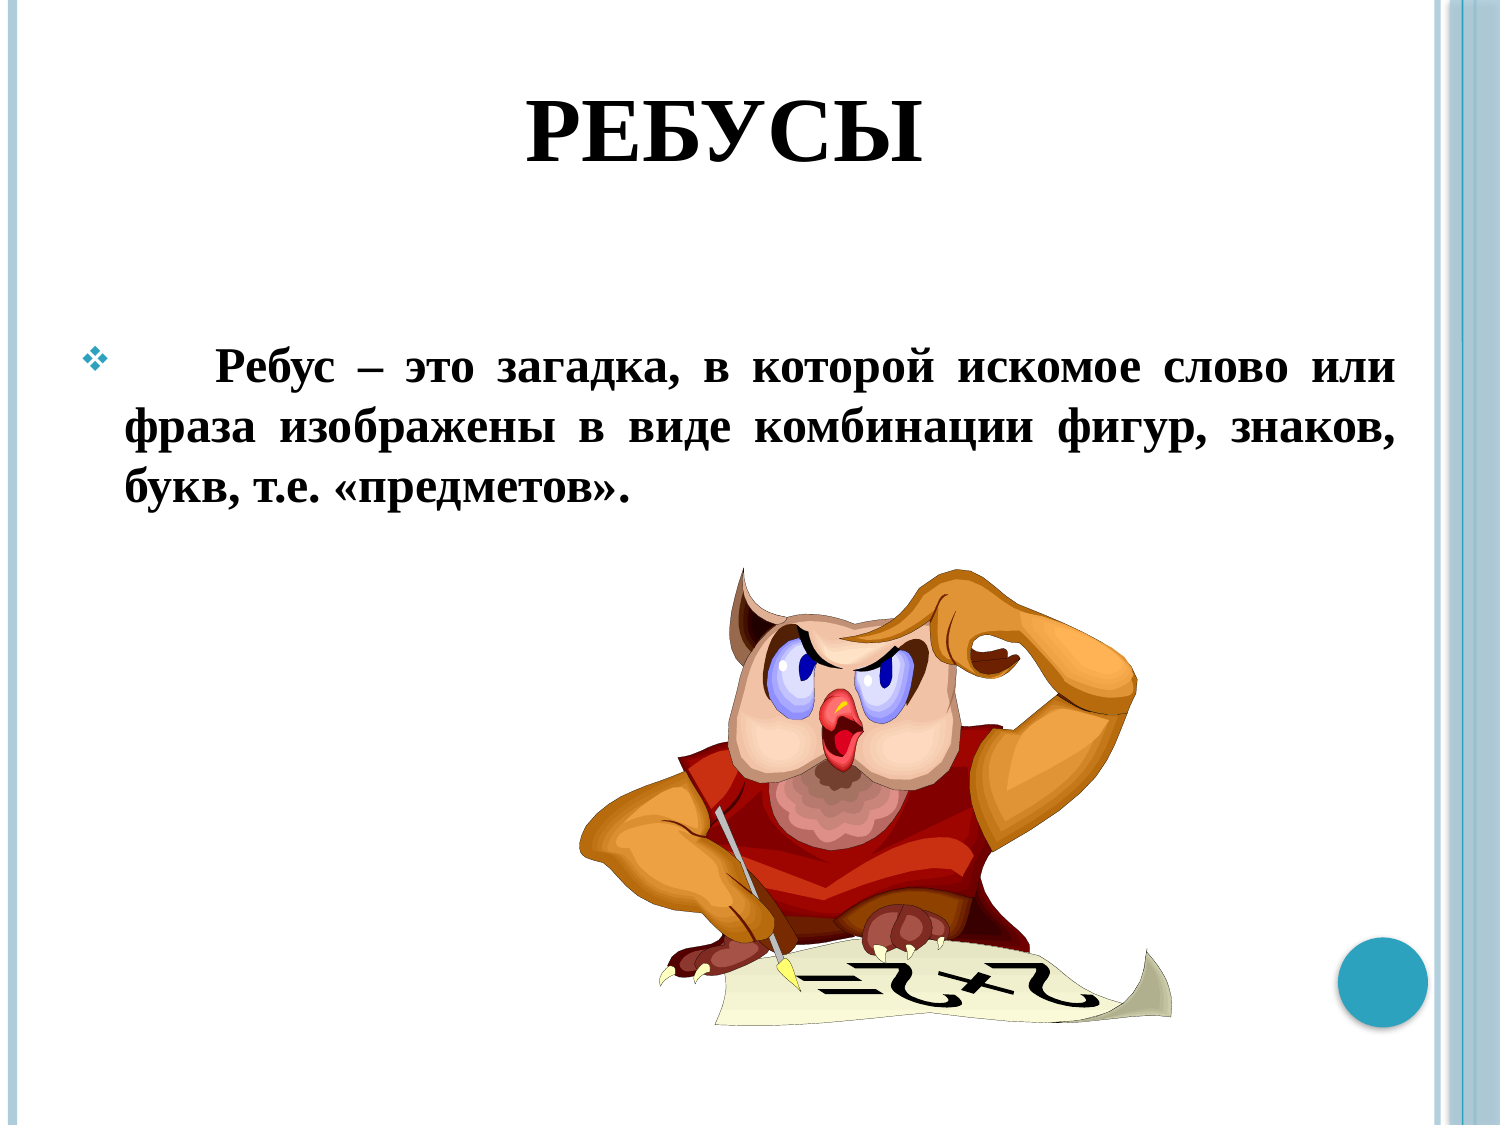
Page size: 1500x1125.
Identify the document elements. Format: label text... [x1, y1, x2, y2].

list Ребус – это загадка, в которой искомое слово или фраза изображены в виде комбинации фигур, знаков, букв, т.е. «предметов». [64, 325, 1412, 1125]
title Ребусы [112, 0, 1338, 188]
picture [572, 526, 1188, 1040]
